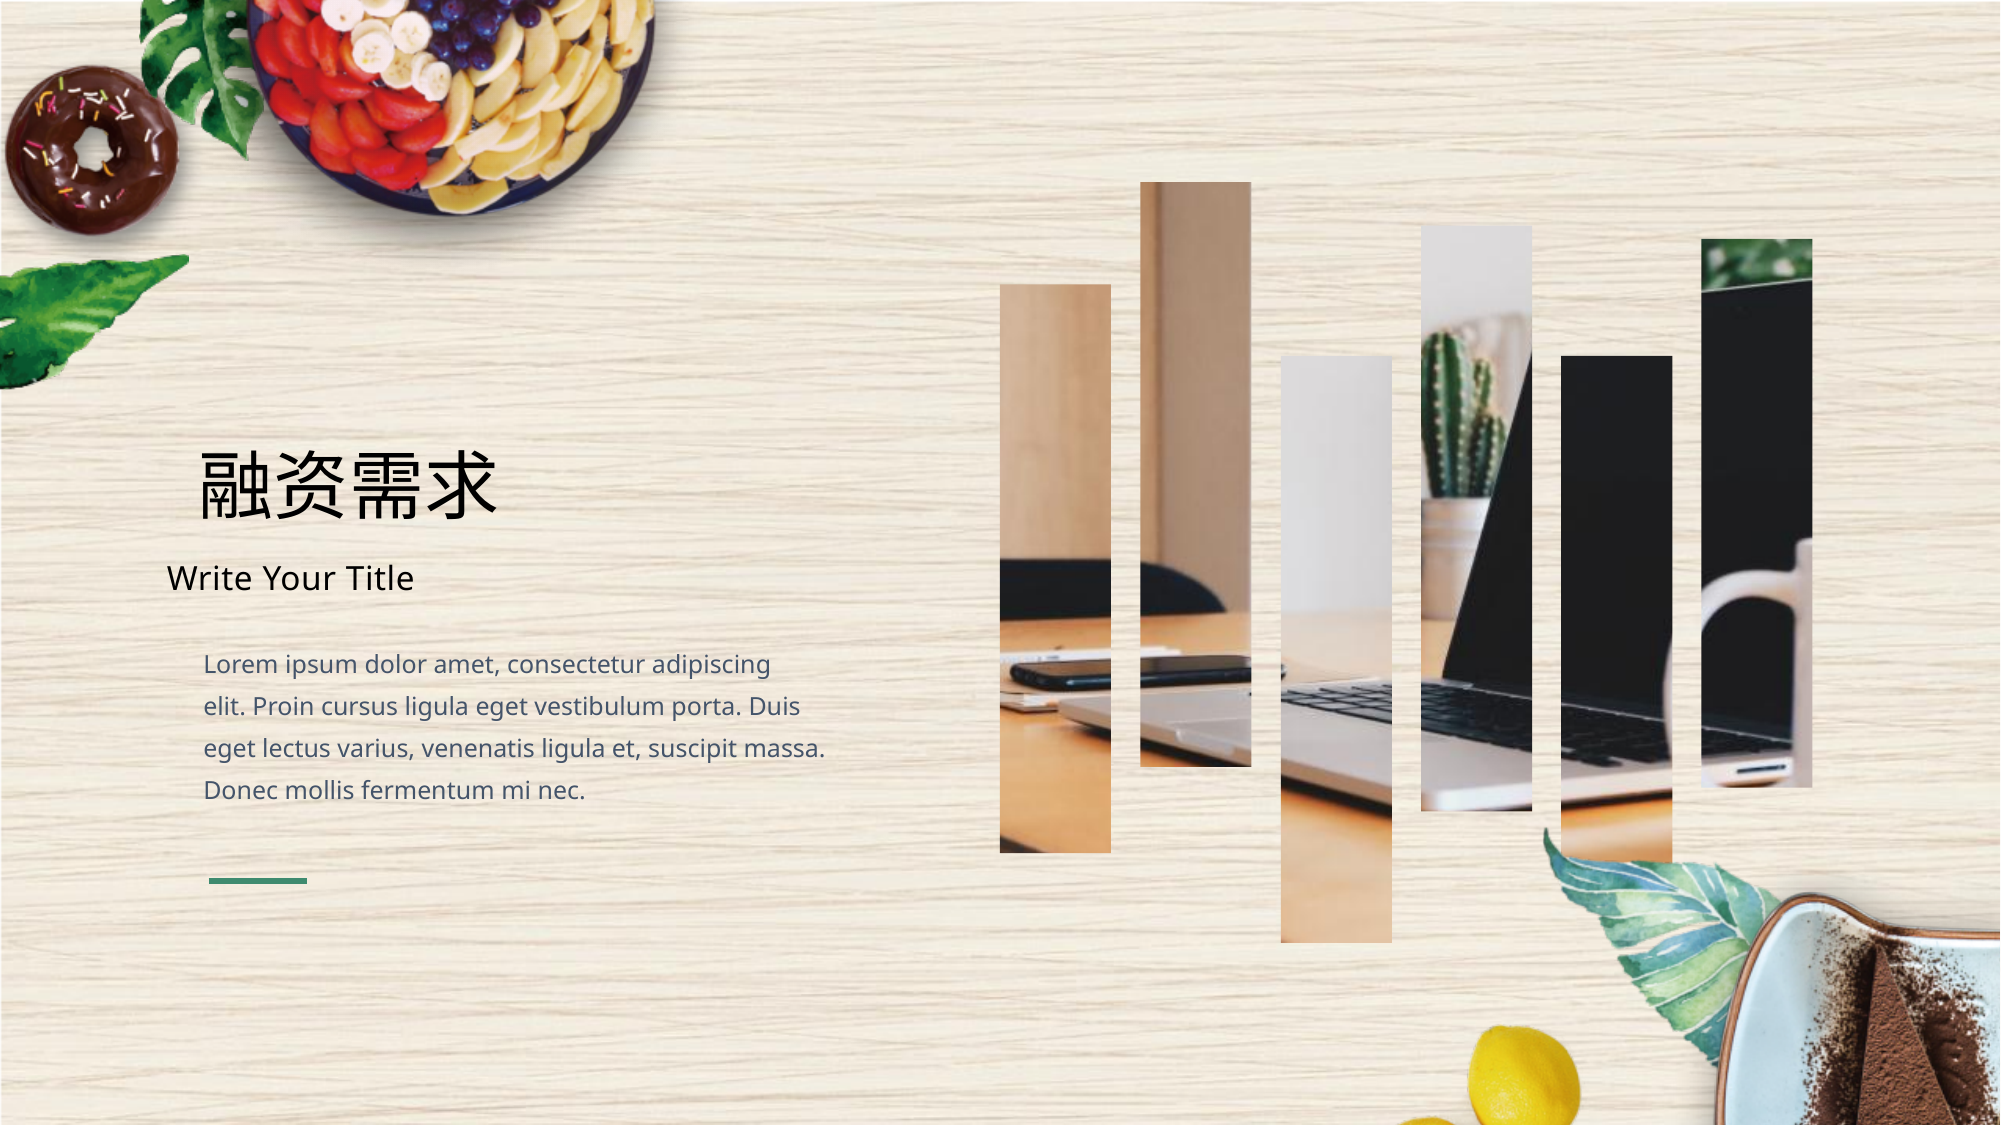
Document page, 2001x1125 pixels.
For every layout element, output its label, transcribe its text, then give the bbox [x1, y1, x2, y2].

text_box Lorem ipsum dolor amet, consectetur adipiscing elit. Proin cursus ligula eget vestibulum porta. Duis eget lectus varius, venenatis ligula et, suscipit massa. Donec mollis fermentum mi nec. [188, 629, 938, 812]
picture [0, 0, 2001, 1125]
text_box Write Your Title [152, 549, 431, 605]
text_box 融资需求 [183, 441, 801, 537]
